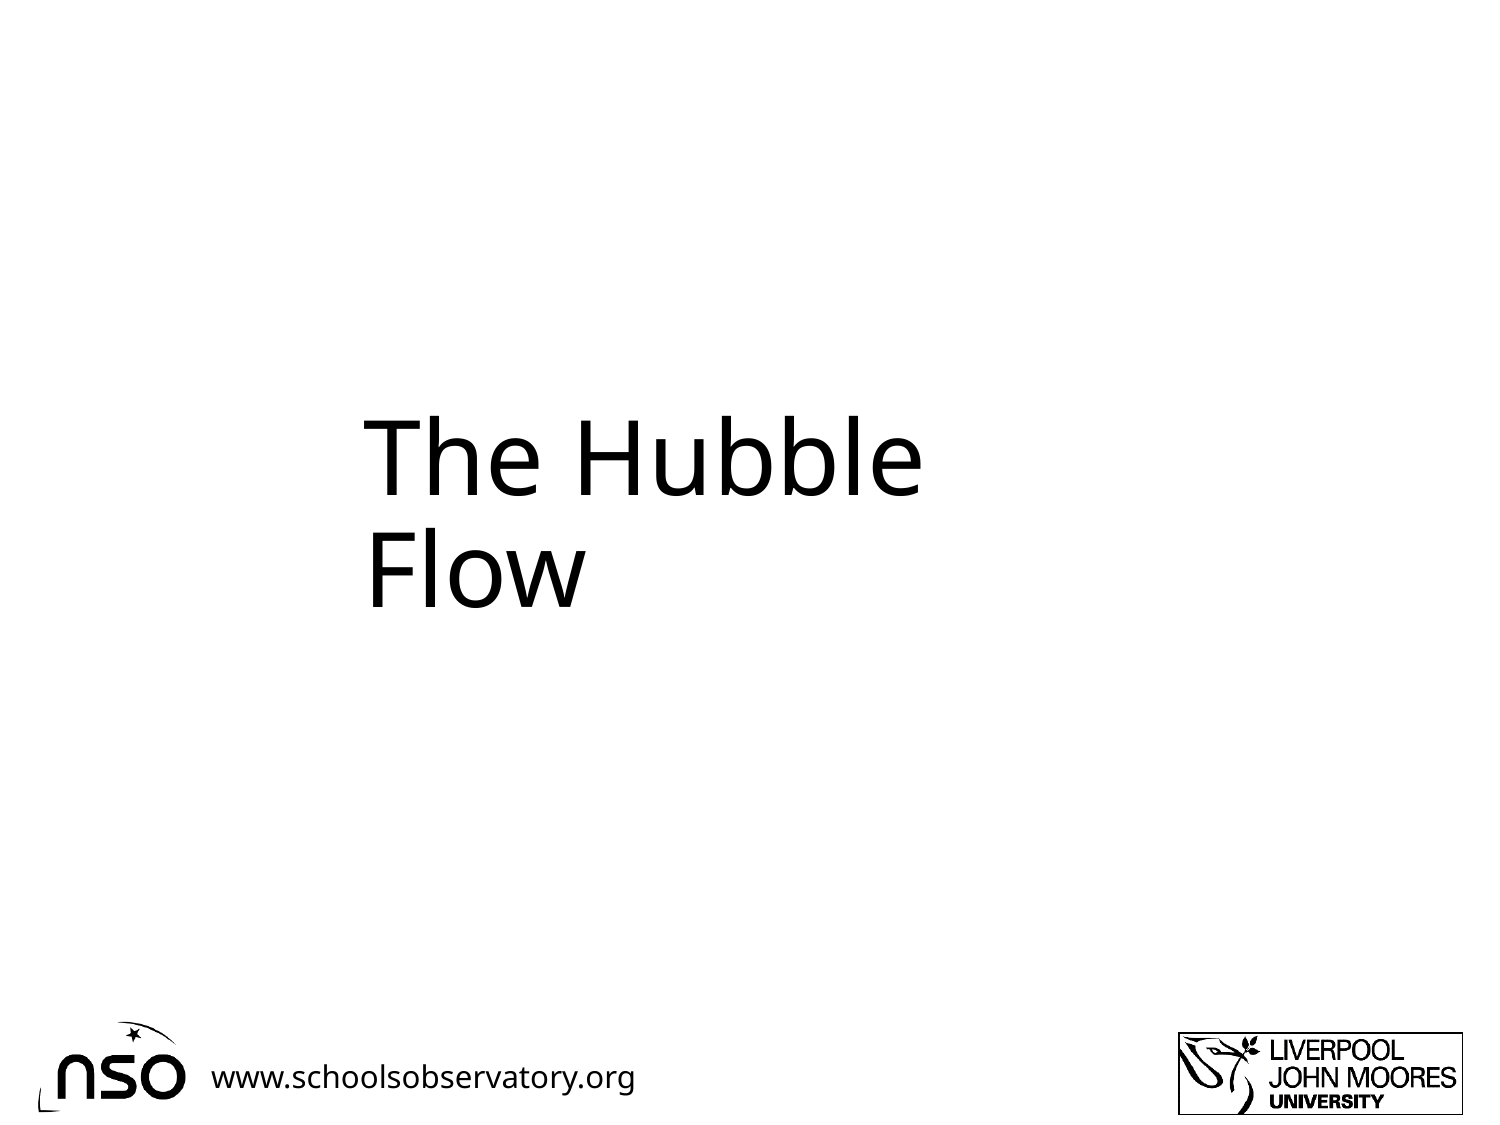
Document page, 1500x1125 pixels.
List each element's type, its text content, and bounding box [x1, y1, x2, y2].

picture [1178, 1032, 1463, 1115]
title The Hubble Flow [348, 408, 1176, 627]
picture [33, 1019, 207, 1115]
